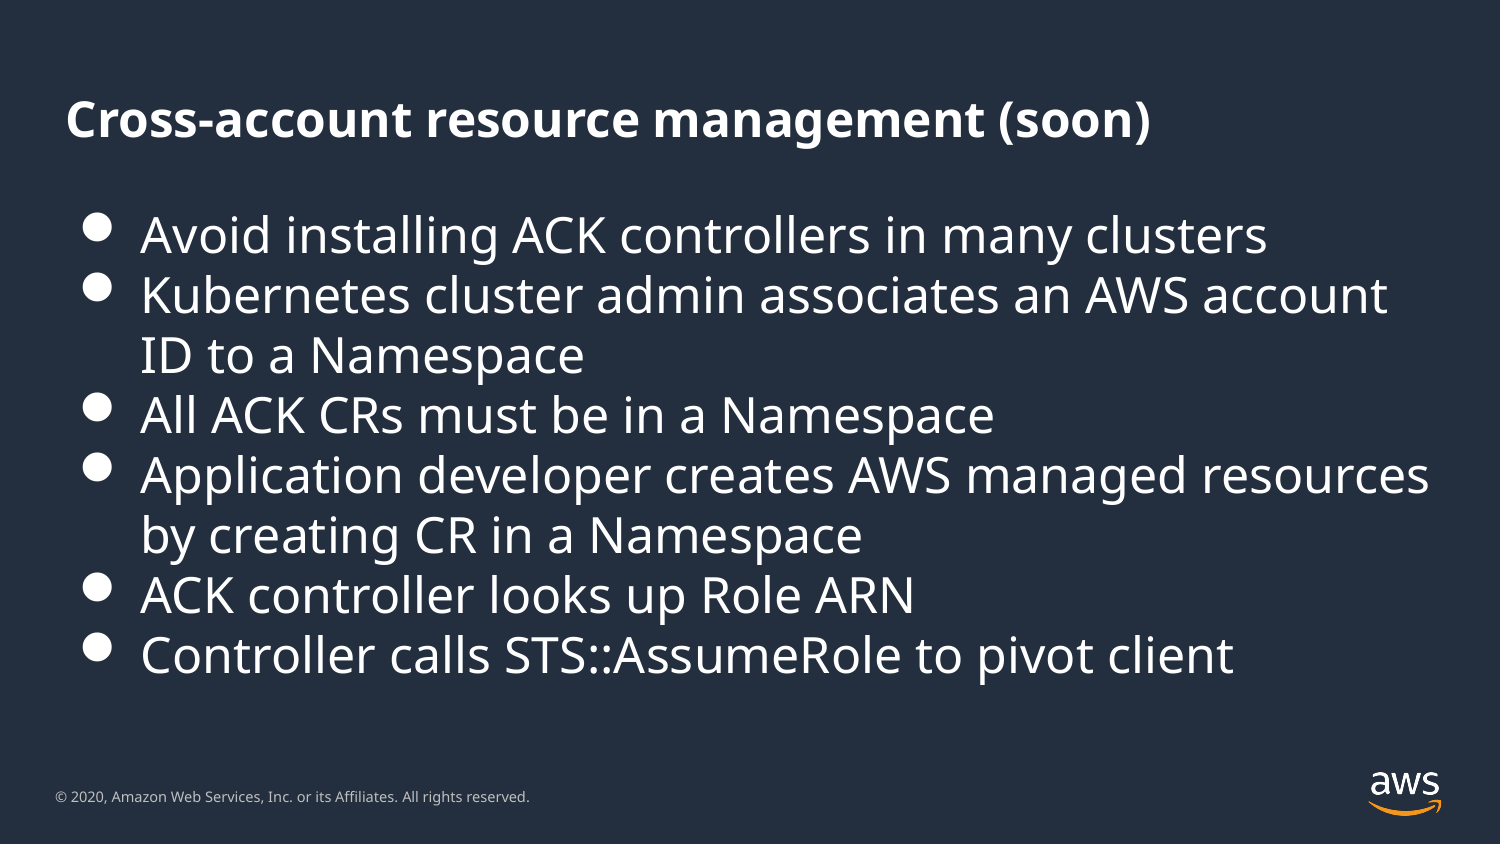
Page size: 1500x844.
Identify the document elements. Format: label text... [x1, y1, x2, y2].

text_box Cross-account resource management (soon) [51, 72, 1449, 167]
text_box Avoid installing ACK controllers in many clusters Kubernetes cluster admin associates an AWS account ID to a Namespace All ACK CRs must be in a Namespace Application developer creates AWS managed resources by creating CR in a Namespace ACK controller looks up Role ARN Controller calls STS::AssumeRole to pivot client [51, 189, 1449, 750]
